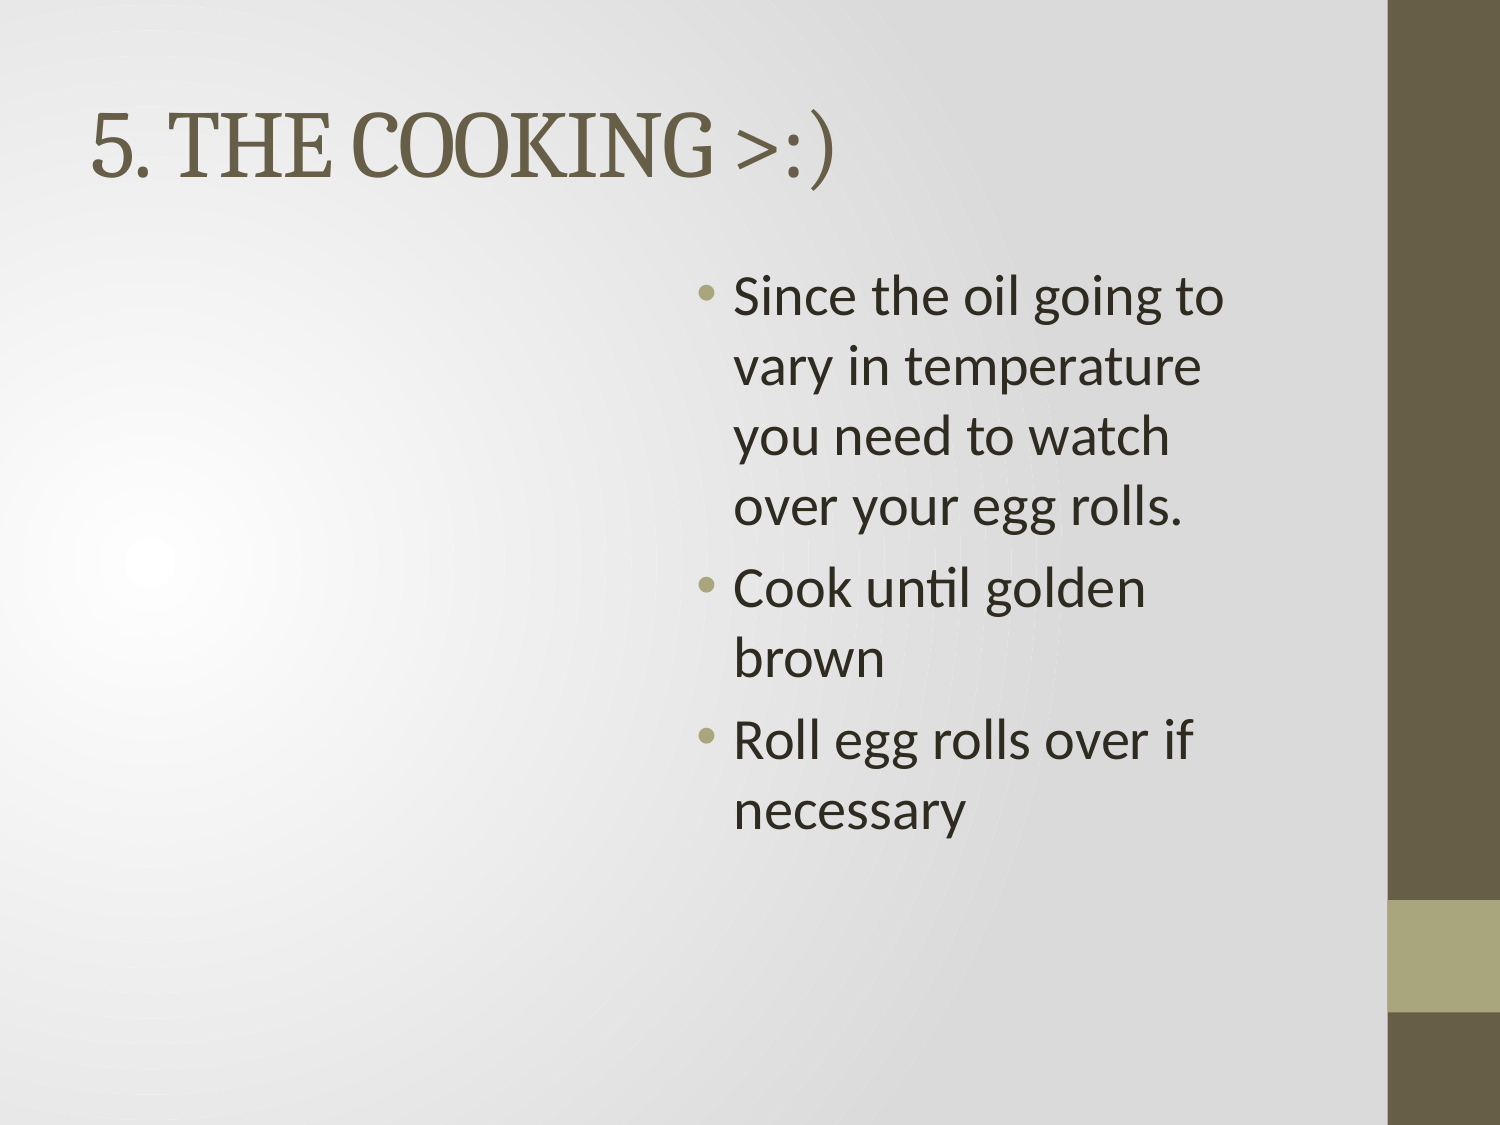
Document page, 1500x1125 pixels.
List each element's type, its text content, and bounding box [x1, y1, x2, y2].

title 5. THE COOKING >:) [75, 45, 1325, 233]
list Since the oil going to vary in temperature you need to watch over your egg rolls. Cook until golden brown Roll egg rolls over if necessary [662, 249, 1263, 1003]
